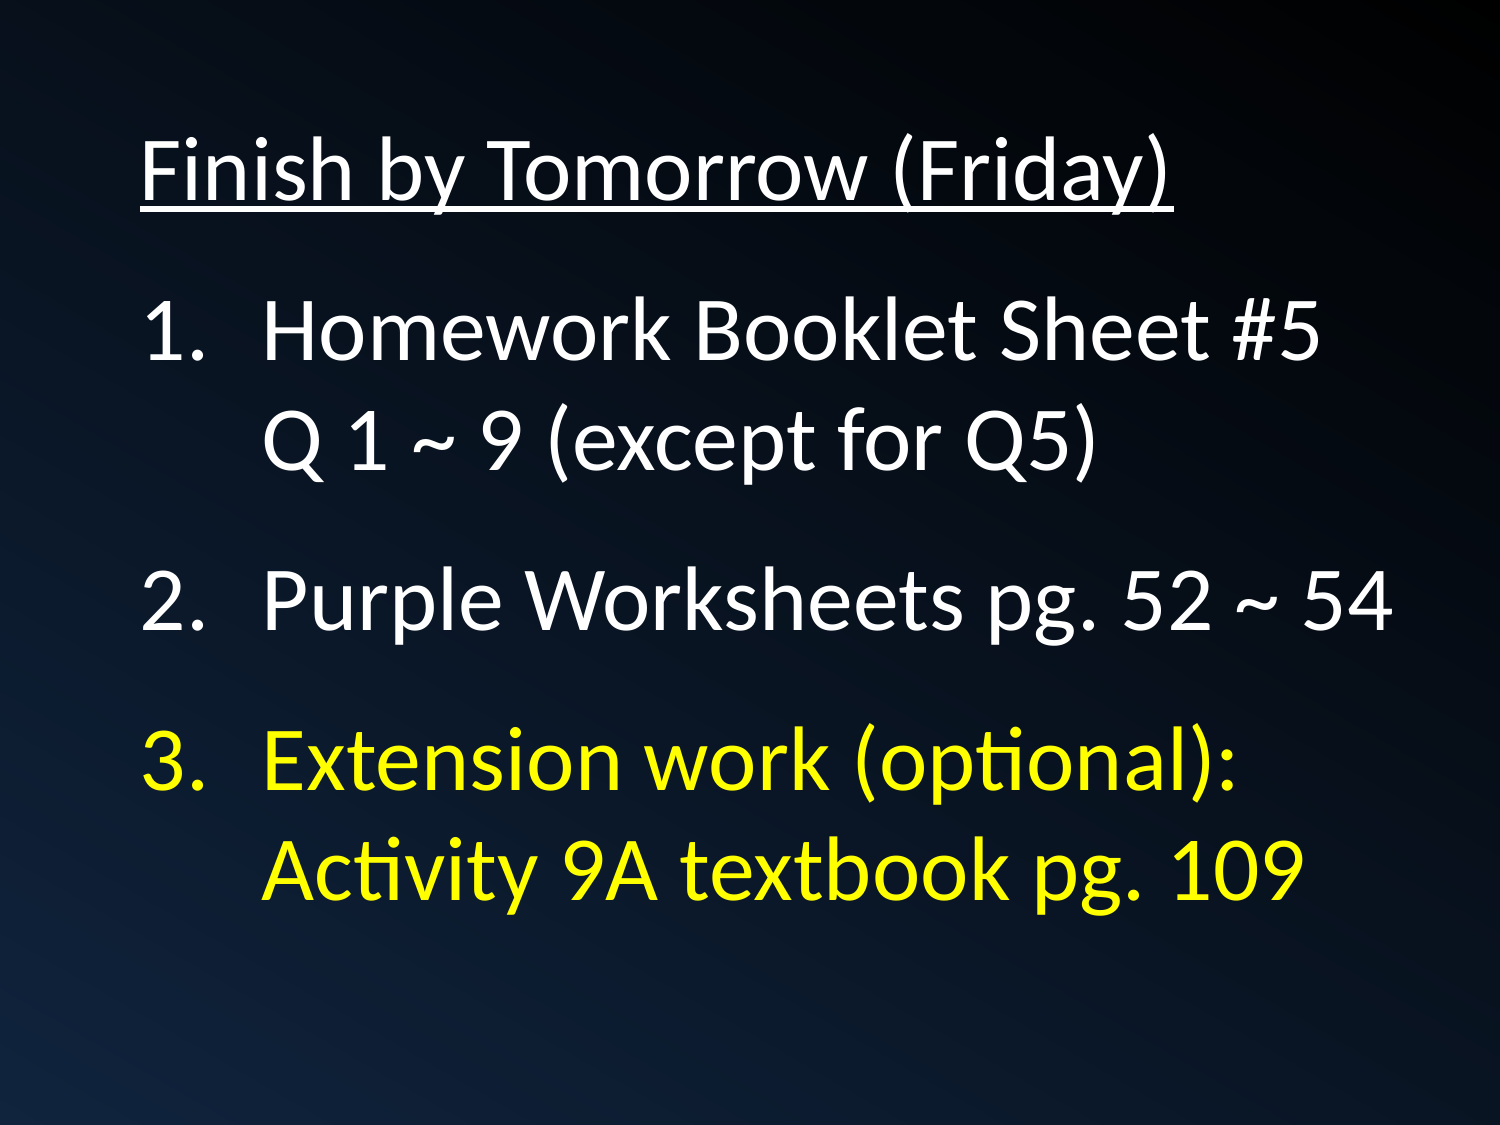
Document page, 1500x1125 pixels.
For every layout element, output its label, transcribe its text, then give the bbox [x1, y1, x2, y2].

text_box Finish by Tomorrow (Friday) Homework Booklet Sheet #5 Q 1 ~ 9 (except for Q5) Purple Worksheets pg. 52 ~ 54 Extension work (optional): Activity 9A textbook pg. 109 [125, 101, 1425, 927]
